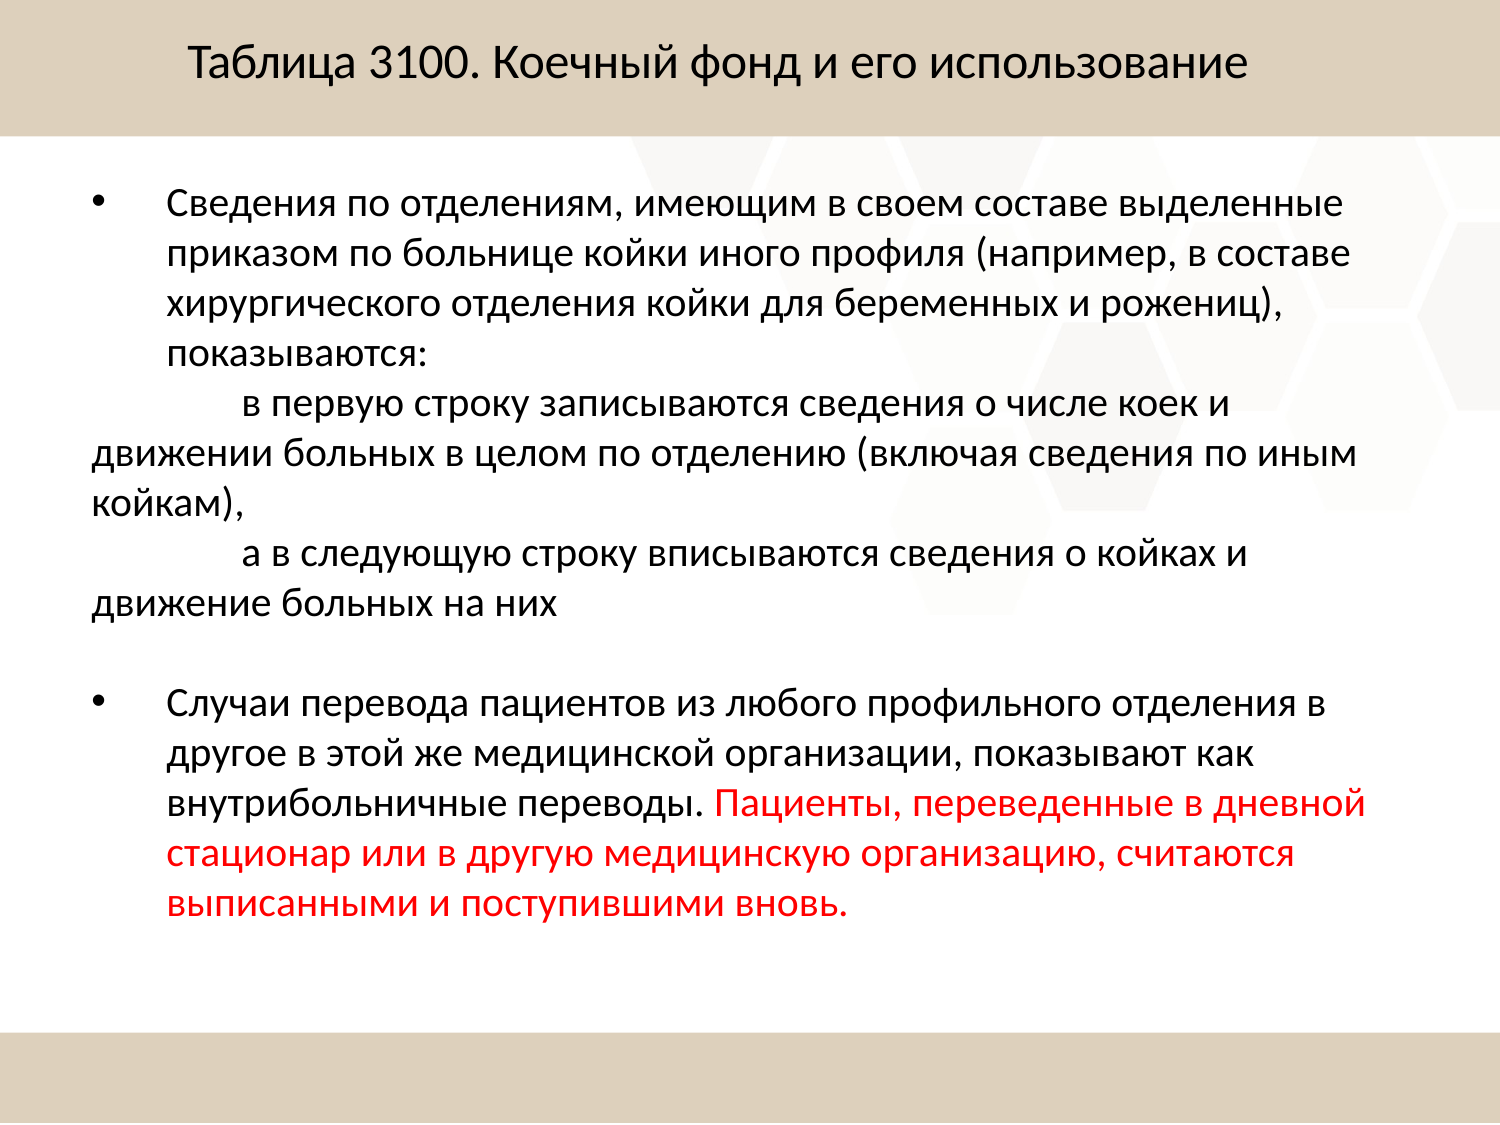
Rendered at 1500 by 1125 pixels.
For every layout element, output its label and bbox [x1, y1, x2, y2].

text_box [0, 0, 1500, 1125]
